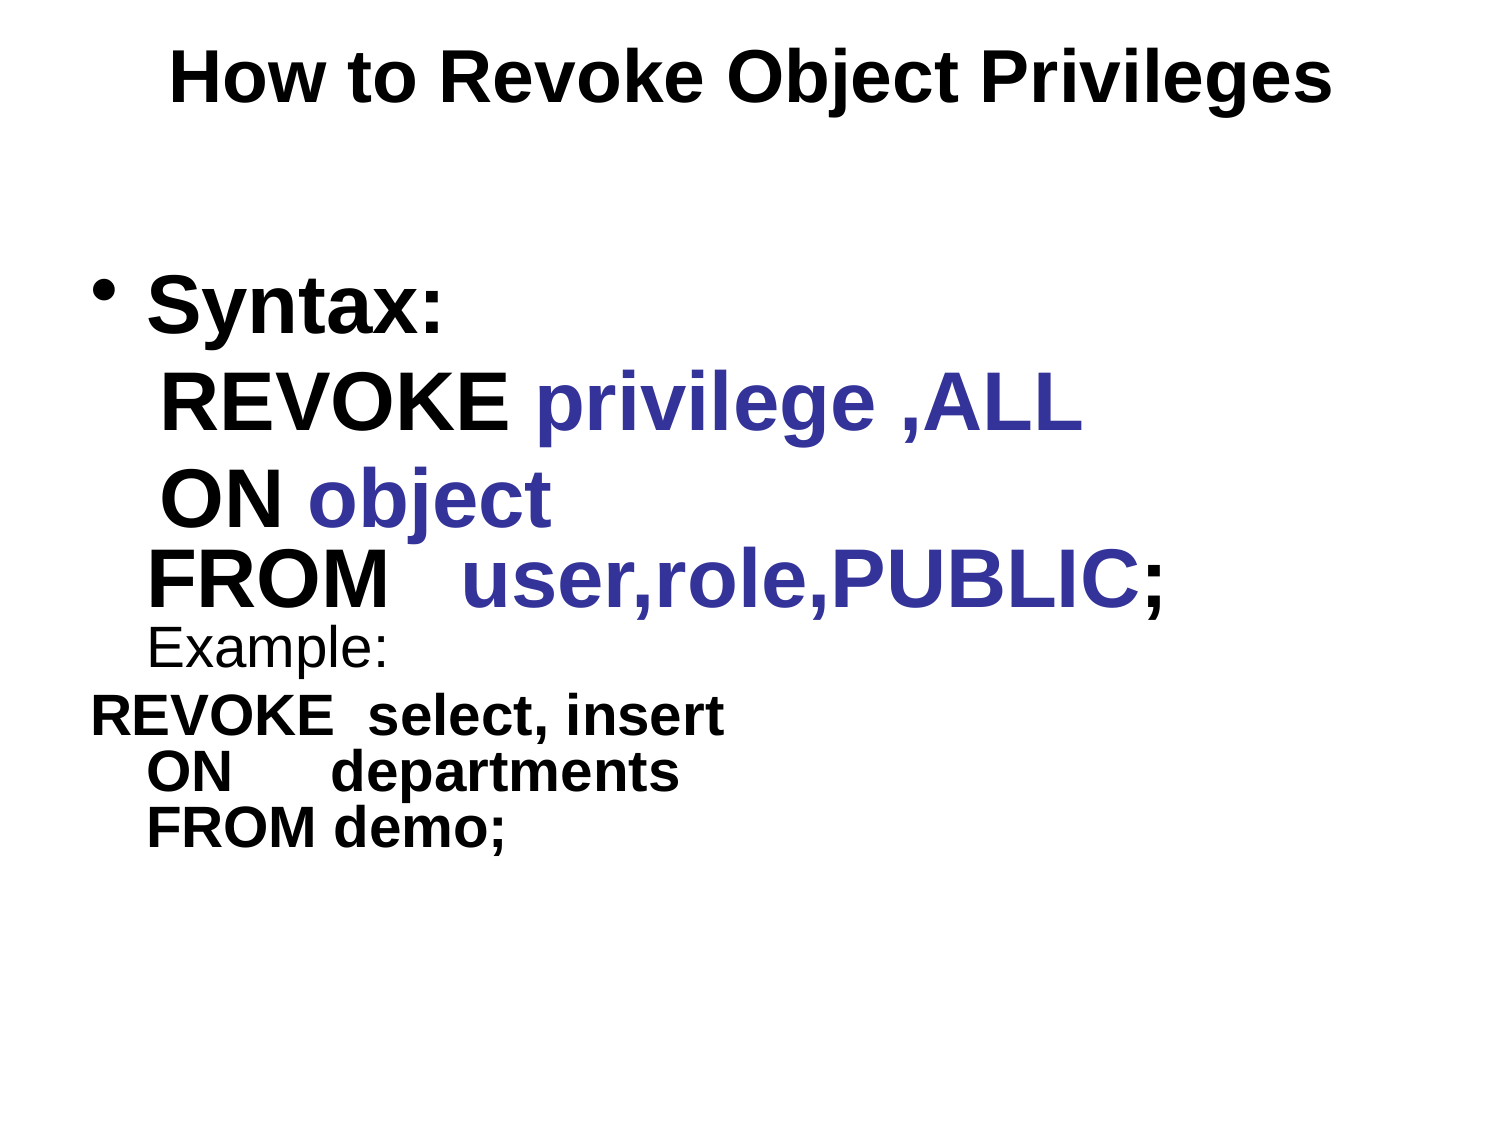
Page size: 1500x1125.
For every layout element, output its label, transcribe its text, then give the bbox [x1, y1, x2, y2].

title How to Revoke Object Privileges [76, 77, 1428, 268]
list Syntax: REVOKE privilege ,ALL ON object FROM user,role,PUBLIC; Example: REVOKE select, insert ON departments FROM demo; [74, 262, 1426, 1048]
